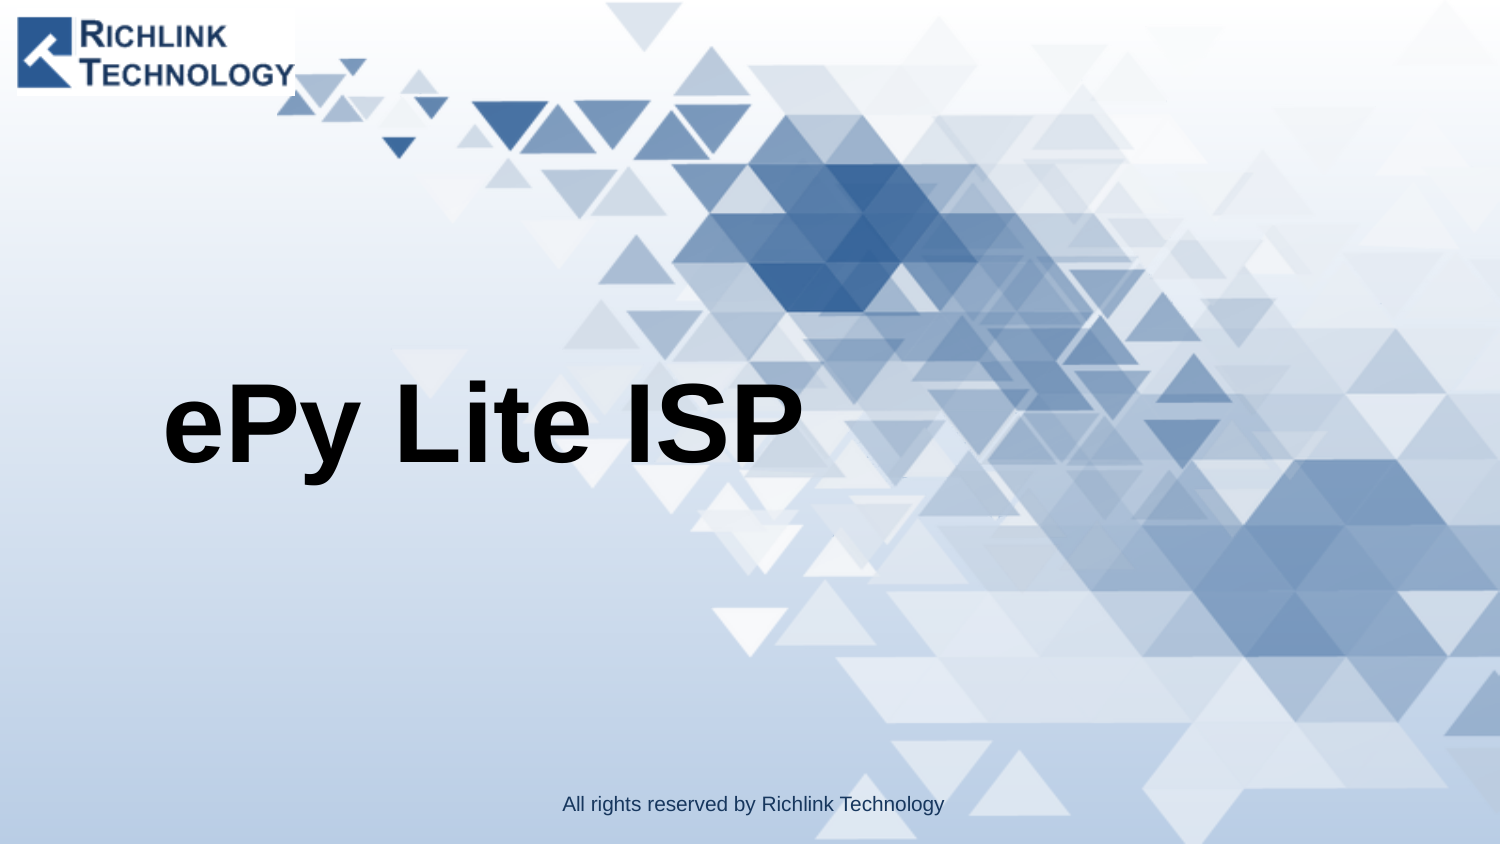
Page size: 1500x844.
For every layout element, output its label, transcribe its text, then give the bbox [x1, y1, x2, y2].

title ePy Lite ISP [147, 327, 1423, 509]
picture [17, 8, 295, 96]
